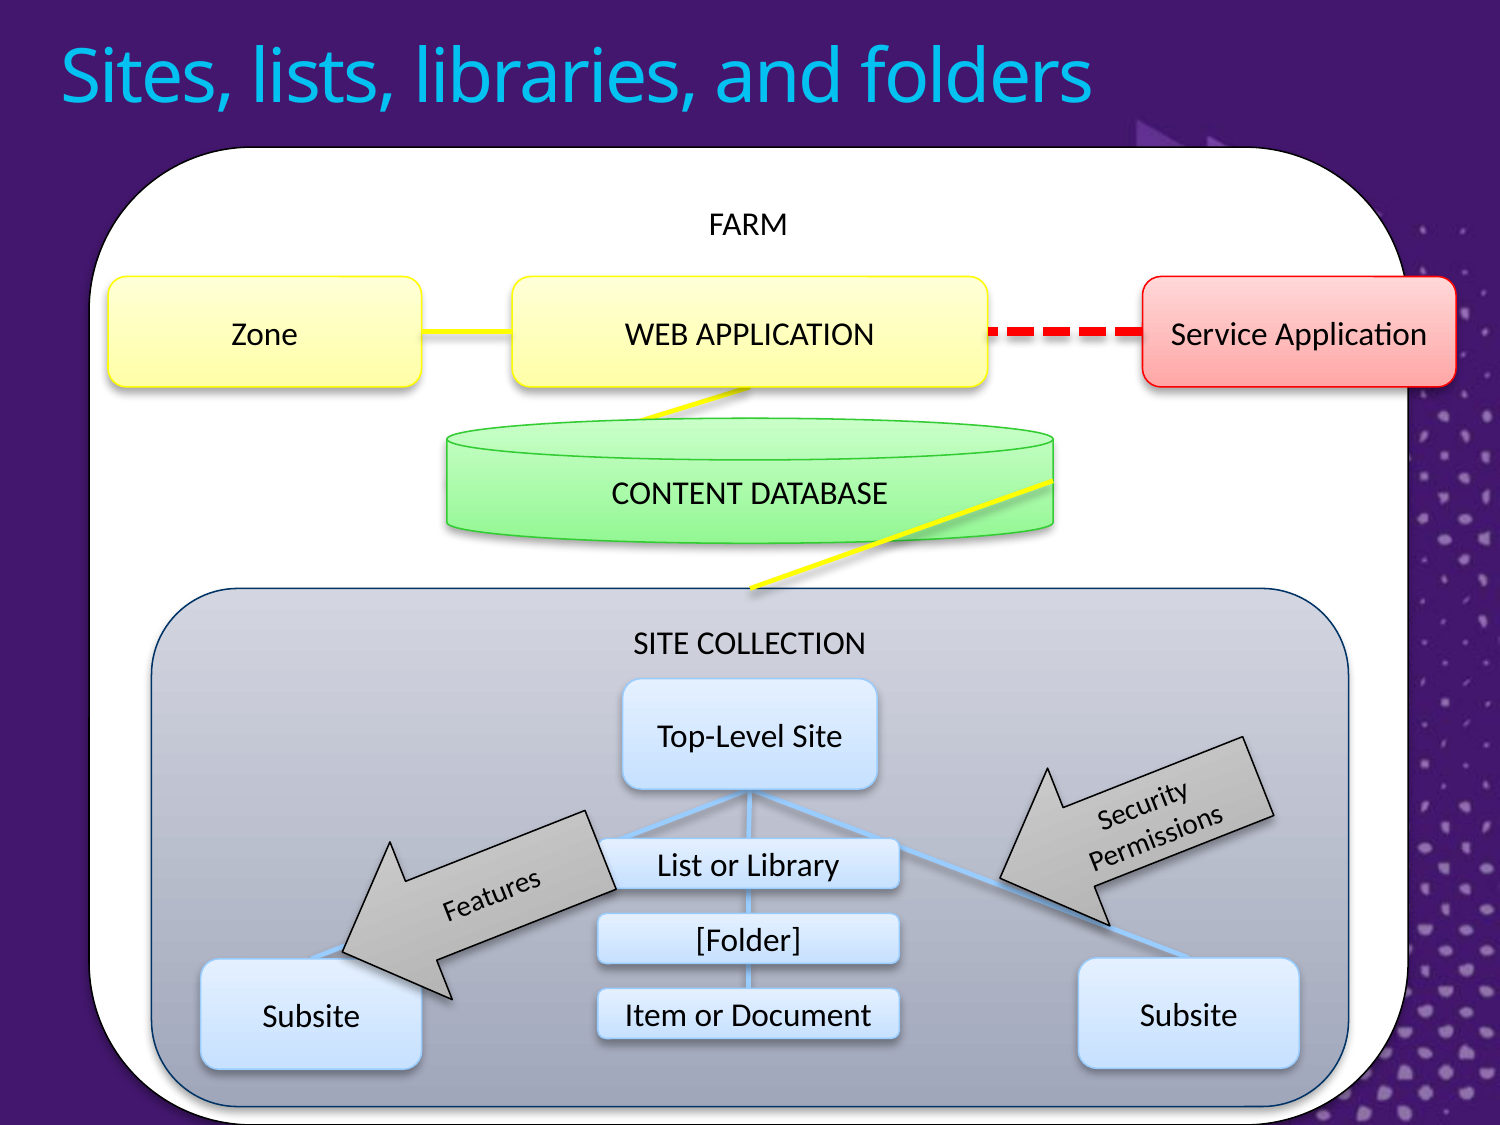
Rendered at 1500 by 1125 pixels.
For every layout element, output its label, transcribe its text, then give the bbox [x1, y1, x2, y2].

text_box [751, 788, 1190, 959]
title Sites, lists, libraries, and folders [60, 37, 1440, 120]
text_box CONTENT DATABASE [446, 417, 1054, 545]
text_box Features [386, 972, 454, 1001]
text_box Service Application [1141, 275, 1457, 388]
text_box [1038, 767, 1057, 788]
text_box Zone [107, 275, 423, 388]
text_box WEB APPLICATION [511, 275, 989, 388]
text_box SITE COLLECTION [150, 587, 1350, 1108]
text_box FARM [88, 146, 1409, 1125]
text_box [310, 788, 751, 960]
text_box Security Permissions [1110, 735, 1275, 849]
text_box Item or Document [596, 987, 901, 1040]
text_box Top-Level Site [621, 677, 879, 788]
text_box Subsite [1077, 957, 1301, 1070]
text_box Subsite [199, 957, 423, 1071]
picture [0, 0, 1500, 1125]
